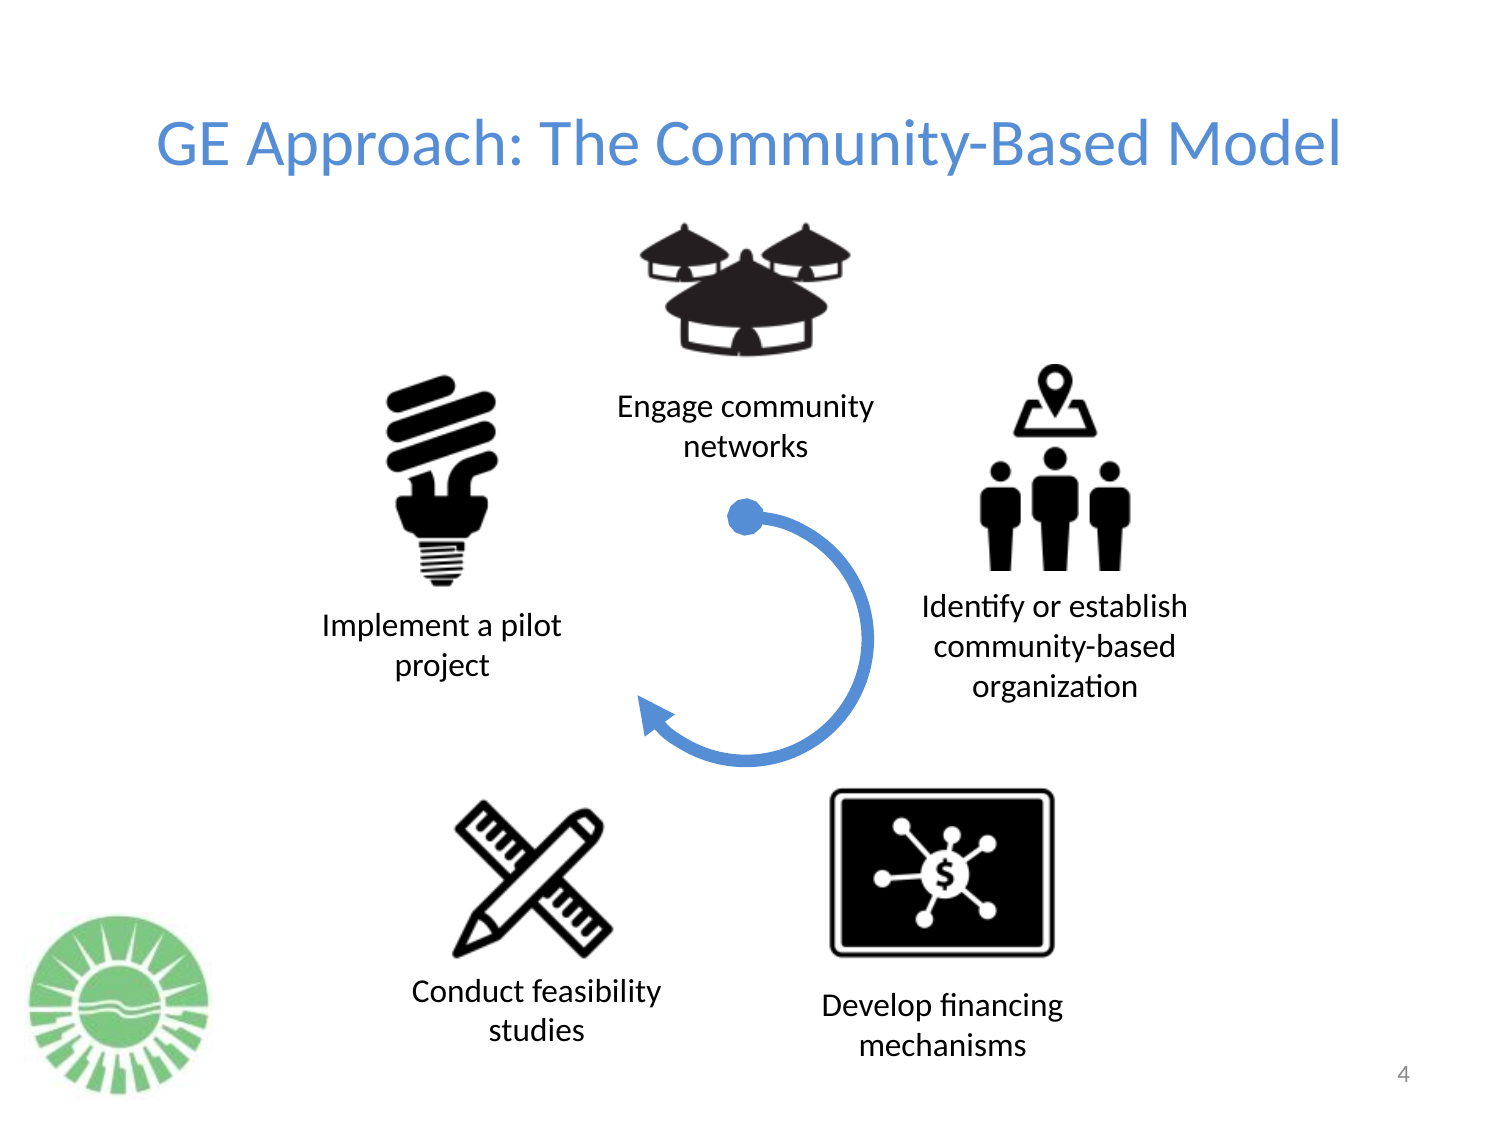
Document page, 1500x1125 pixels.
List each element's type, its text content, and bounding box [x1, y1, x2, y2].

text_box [873, 364, 1237, 714]
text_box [761, 748, 1125, 1073]
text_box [593, 185, 898, 473]
picture [24, 912, 213, 1101]
text_box [637, 510, 868, 762]
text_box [290, 364, 595, 692]
title GE Approach: The Community-Based Model [75, 45, 1425, 233]
slide_number 4 [1074, 1042, 1425, 1103]
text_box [355, 767, 719, 1058]
